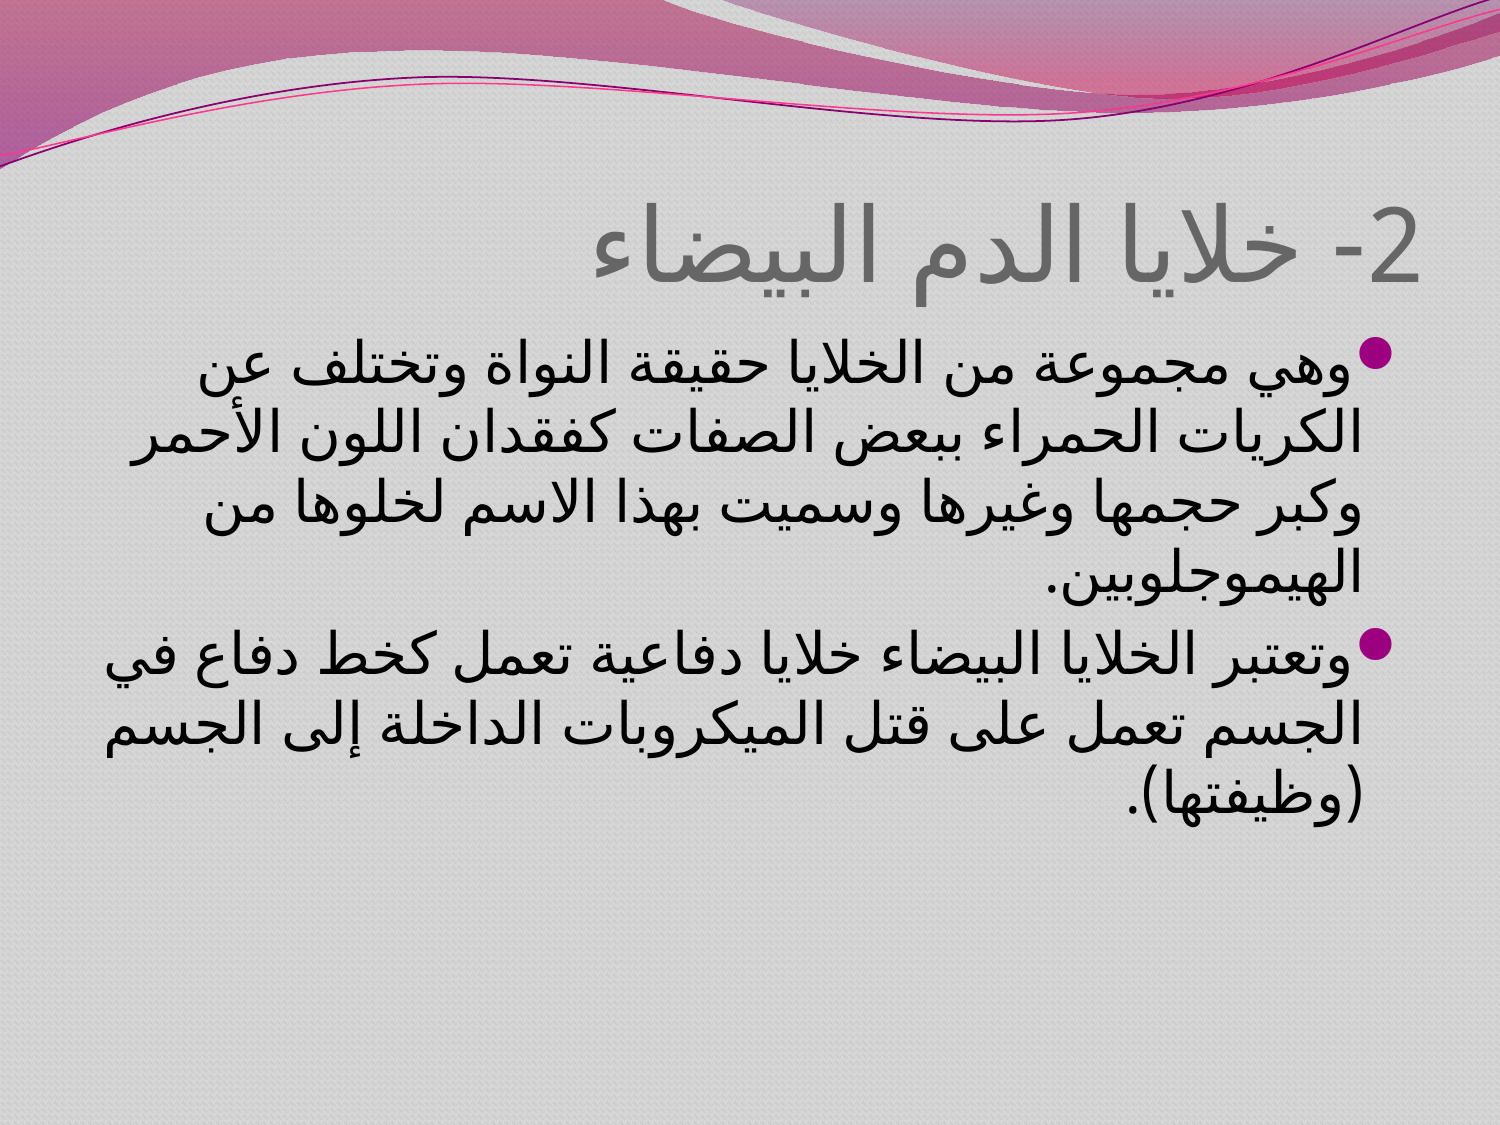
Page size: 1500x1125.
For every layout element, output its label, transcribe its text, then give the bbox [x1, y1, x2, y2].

list وهي مجموعة من الخلايا حقيقة النواة وتختلف عن الكريات الحمراء ببعض الصفات كفقدان اللون الأحمر وكبر حجمها وغيرها وسميت بهذا الاسم لخلوها من الهيموجلوبين. وتعتبر الخلايا البيضاء خلايا دفاعية تعمل كخط دفاع في الجسم تعمل على قتل الميكروبات الداخلة إلى الجسم (وظيفتها). [75, 317, 1425, 1038]
title 2- خلايا الدم البيضاء [75, 115, 1425, 303]
